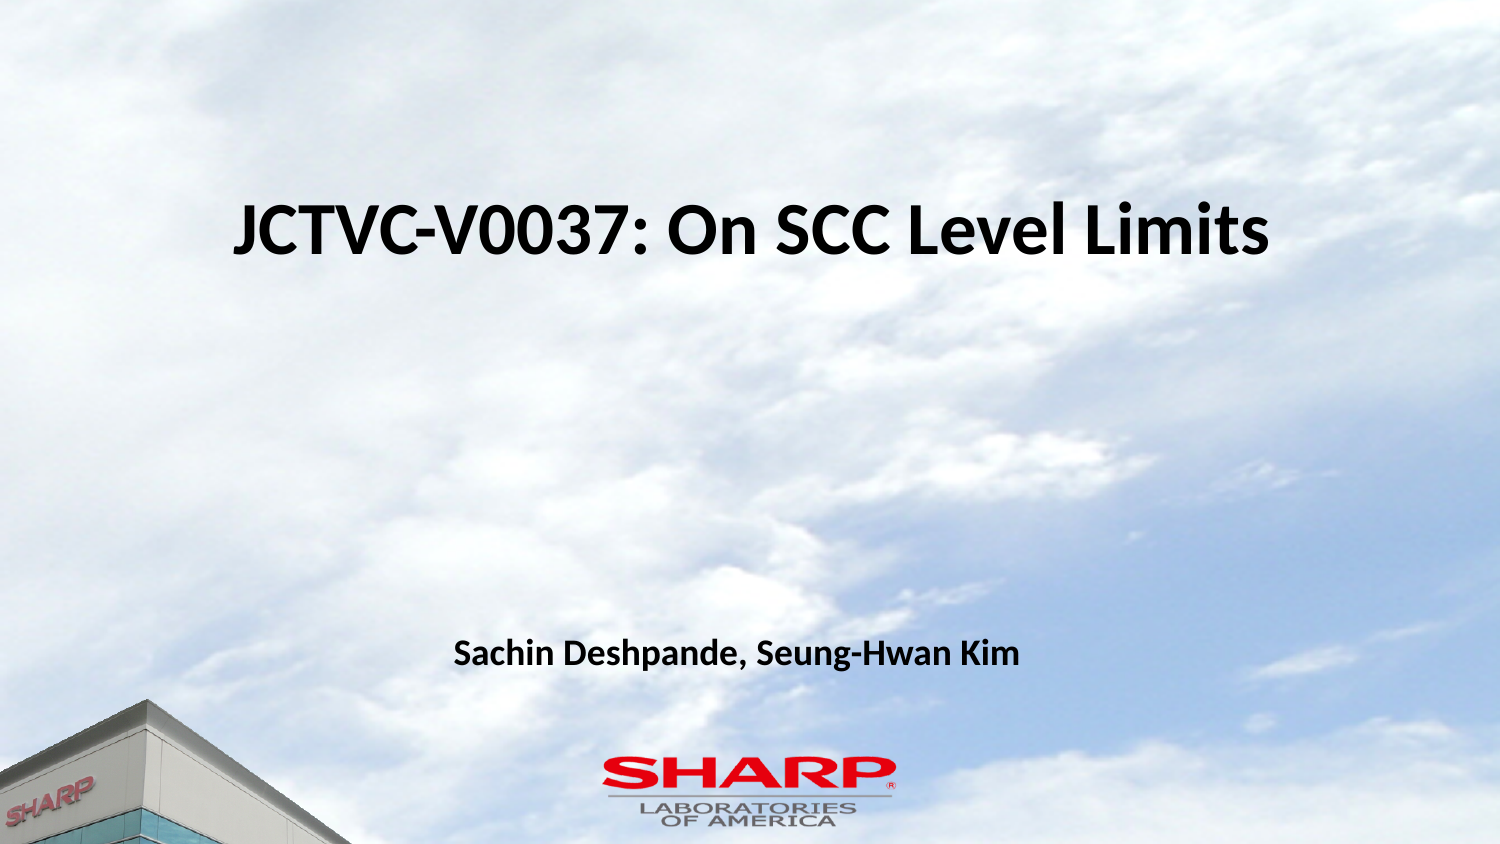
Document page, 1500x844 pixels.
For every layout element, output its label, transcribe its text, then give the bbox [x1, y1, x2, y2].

title JCTVC-V0037: On SCC Level Limits [74, 134, 1431, 316]
text_box Sachin Deshpande, Seung-Hwan Kim [287, 559, 1188, 741]
picture [0, 0, 1500, 844]
